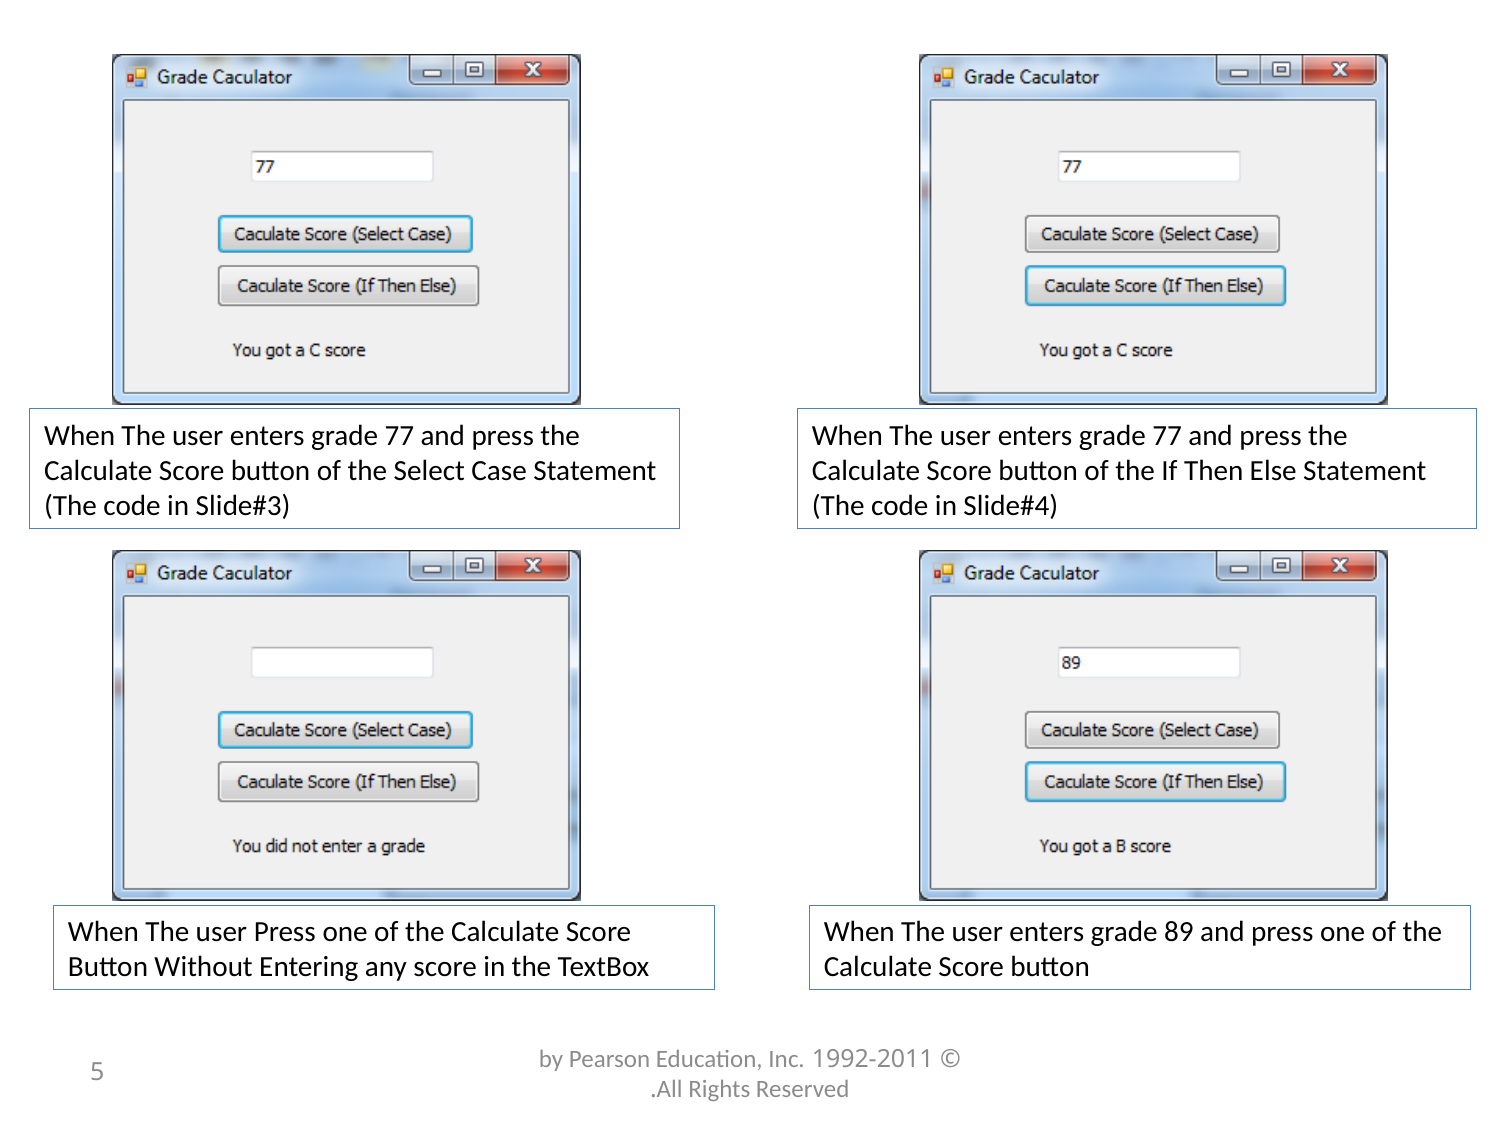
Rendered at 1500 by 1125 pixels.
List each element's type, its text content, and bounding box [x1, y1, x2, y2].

text_box When The user enters grade 77 and press the Calculate Score button of the Select Case Statement (The code in Slide#3) [29, 408, 680, 529]
text_box When The user enters grade 89 and press one of the Calculate Score button [809, 905, 1471, 990]
picture [111, 550, 582, 901]
footer © 1992-2011 by Pearson Education, Inc. All Rights Reserved. [512, 1042, 988, 1103]
text_box When The user enters grade 77 and press the Calculate Score button of the If Then Else Statement (The code in Slide#4) [797, 408, 1477, 529]
picture [918, 54, 1389, 405]
text_box When The user Press one of the Calculate Score Button Without Entering any score in the TextBox [53, 905, 715, 990]
picture [111, 54, 582, 405]
picture [918, 550, 1389, 901]
slide_number 5 [75, 1042, 425, 1103]
